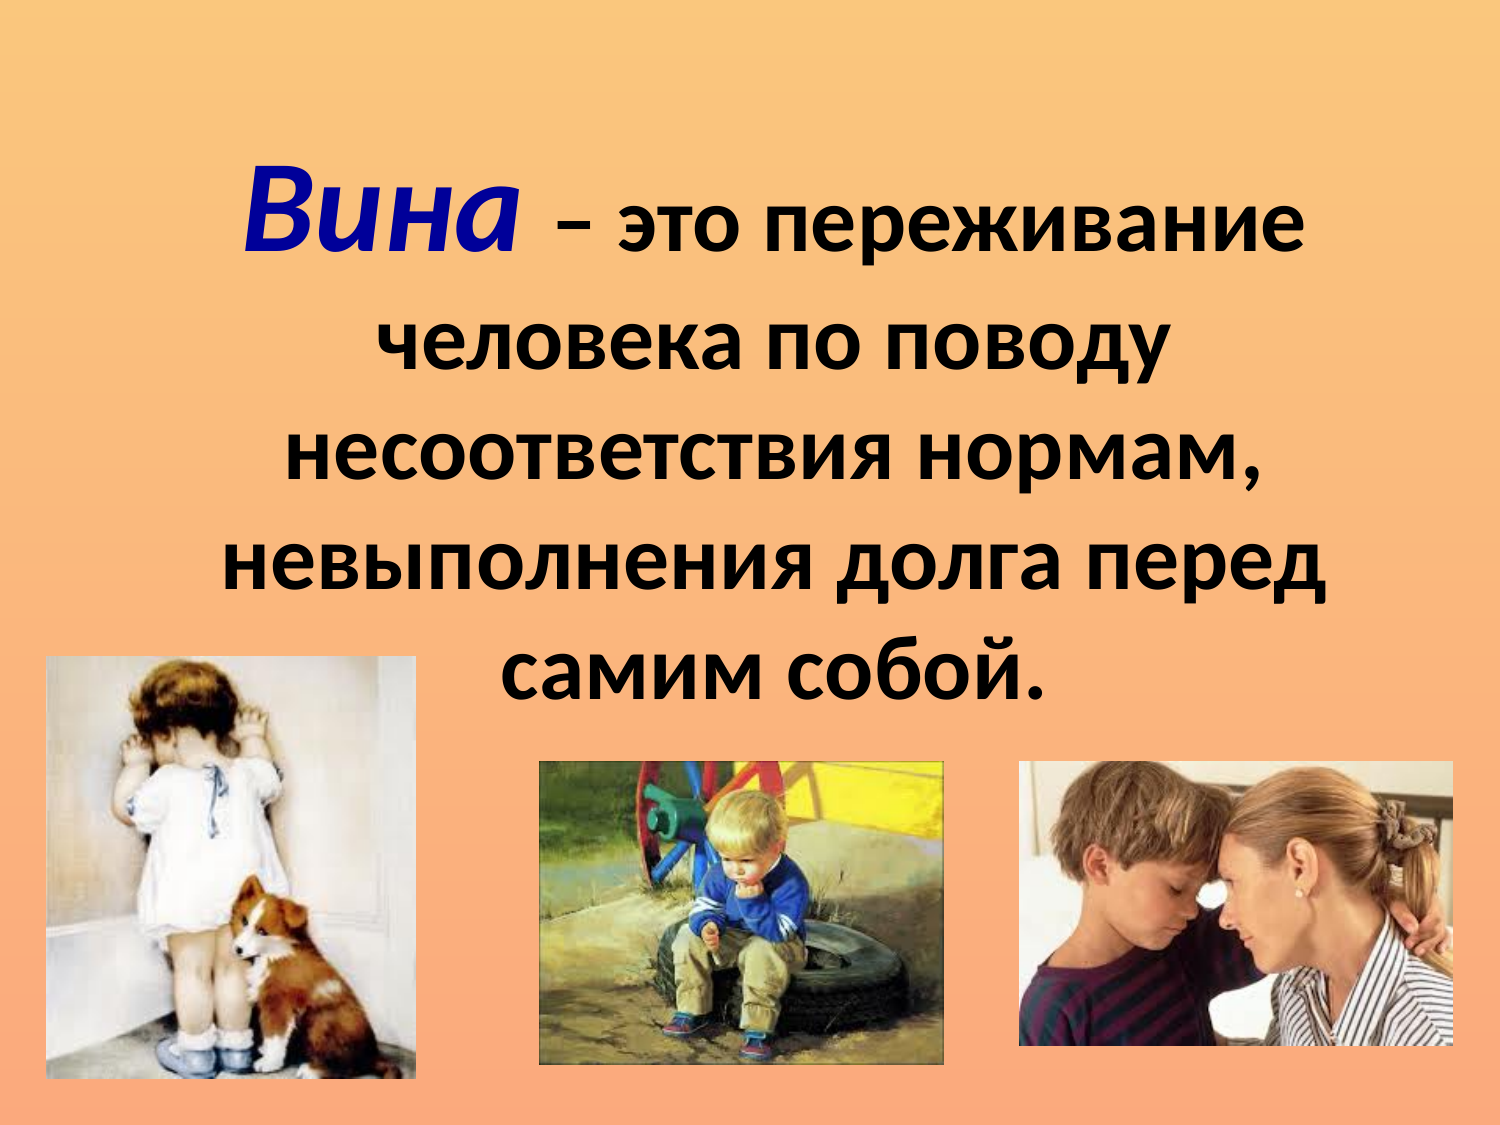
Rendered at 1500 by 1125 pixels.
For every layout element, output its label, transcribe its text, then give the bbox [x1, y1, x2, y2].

picture [538, 761, 944, 1066]
picture [46, 655, 417, 1079]
title Вина – это переживание человека по поводу несоответствия нормам, невыполнения долга перед самим собой. [76, 78, 1473, 761]
picture [1019, 761, 1453, 1047]
